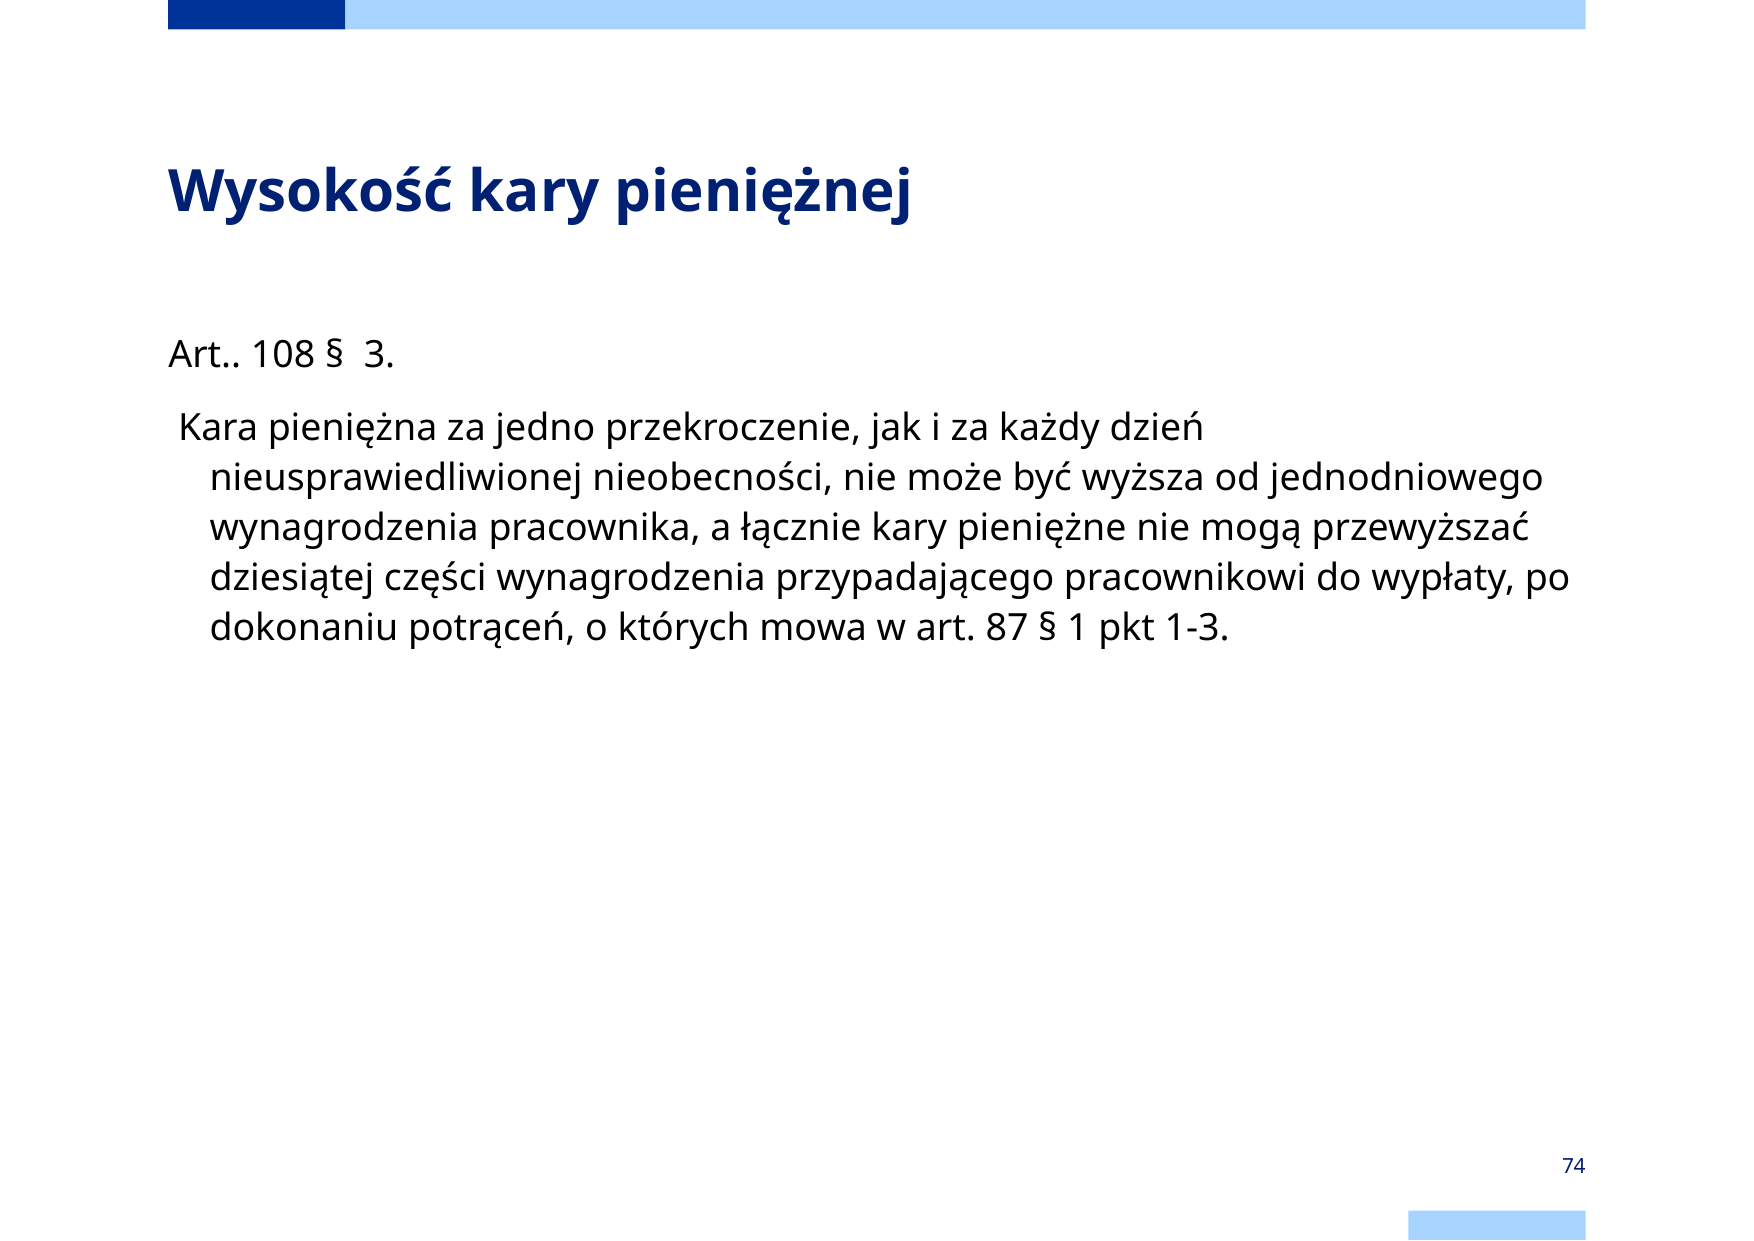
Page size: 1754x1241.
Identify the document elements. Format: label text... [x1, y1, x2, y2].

slide_number 74 [1408, 1151, 1586, 1182]
title Wysokość kary pieniężnej [168, 147, 1586, 324]
list Art.. 108 § 3. Kara pieniężna za jedno przekroczenie, jak i za każdy dzień nieusprawiedliwionej nieobecności, nie może być wyższa od jednodniowego wynagrodzenia pracownika, a łącznie kary pieniężne nie mogą przewyższać dziesiątej części wynagrodzenia przypadającego pracownikowi do wypłaty, po dokonaniu potrąceń, o których mowa w art. 87 § 1 pkt 1-3. [168, 324, 1586, 1093]
